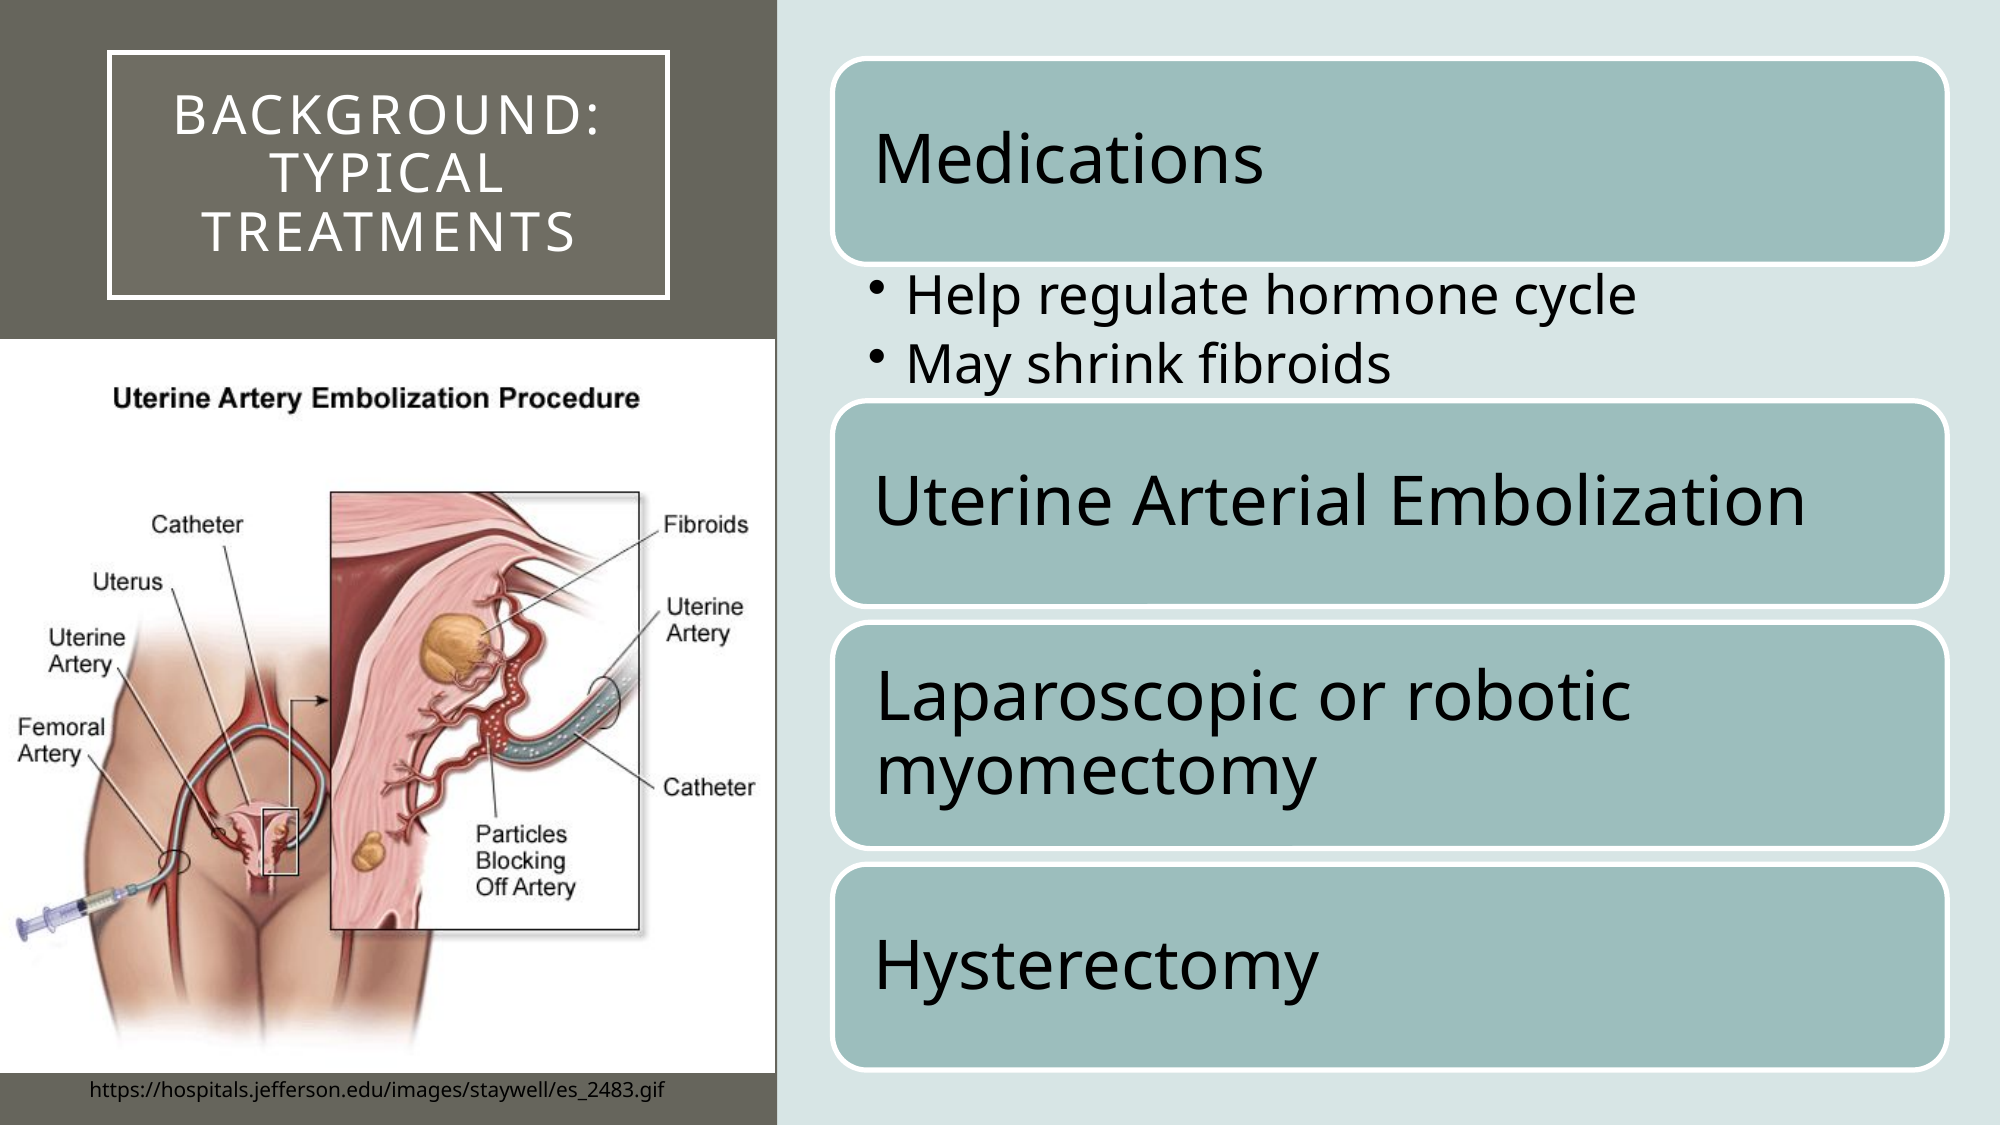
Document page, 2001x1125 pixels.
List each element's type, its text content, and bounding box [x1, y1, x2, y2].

text_box [0, 0, 778, 1125]
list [832, 52, 1948, 1073]
title Background: Typical Treatments [107, 50, 670, 300]
picture [0, 339, 775, 1073]
text_box https://hospitals.jefferson.edu/images/staywell/es_2483.gif [74, 1073, 722, 1110]
text_box [779, 0, 2000, 1125]
